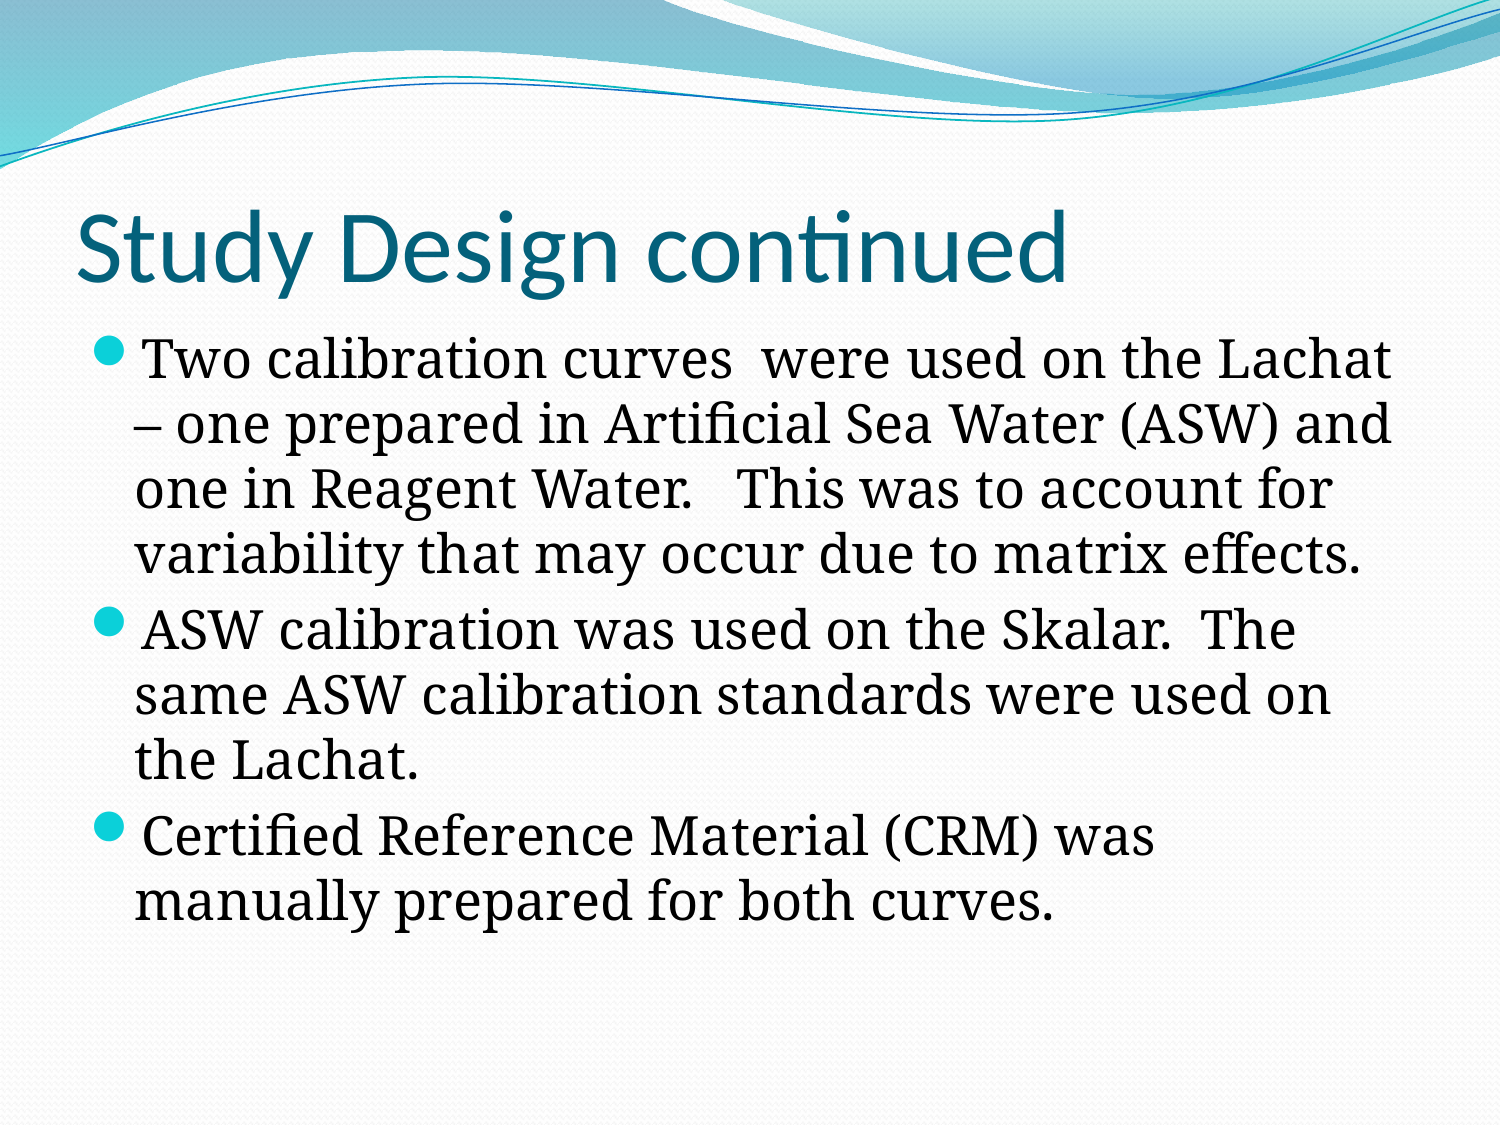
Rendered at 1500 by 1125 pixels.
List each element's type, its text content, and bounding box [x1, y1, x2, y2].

title Study Design continued [75, 115, 1425, 303]
list Two calibration curves were used on the Lachat – one prepared in Artificial Sea Water (ASW) and one in Reagent Water. This was to account for variability that may occur due to matrix effects. ASW calibration was used on the Skalar. The same ASW calibration standards were used on the Lachat. Certified Reference Material (CRM) was manually prepared for both curves. [75, 317, 1425, 1038]
